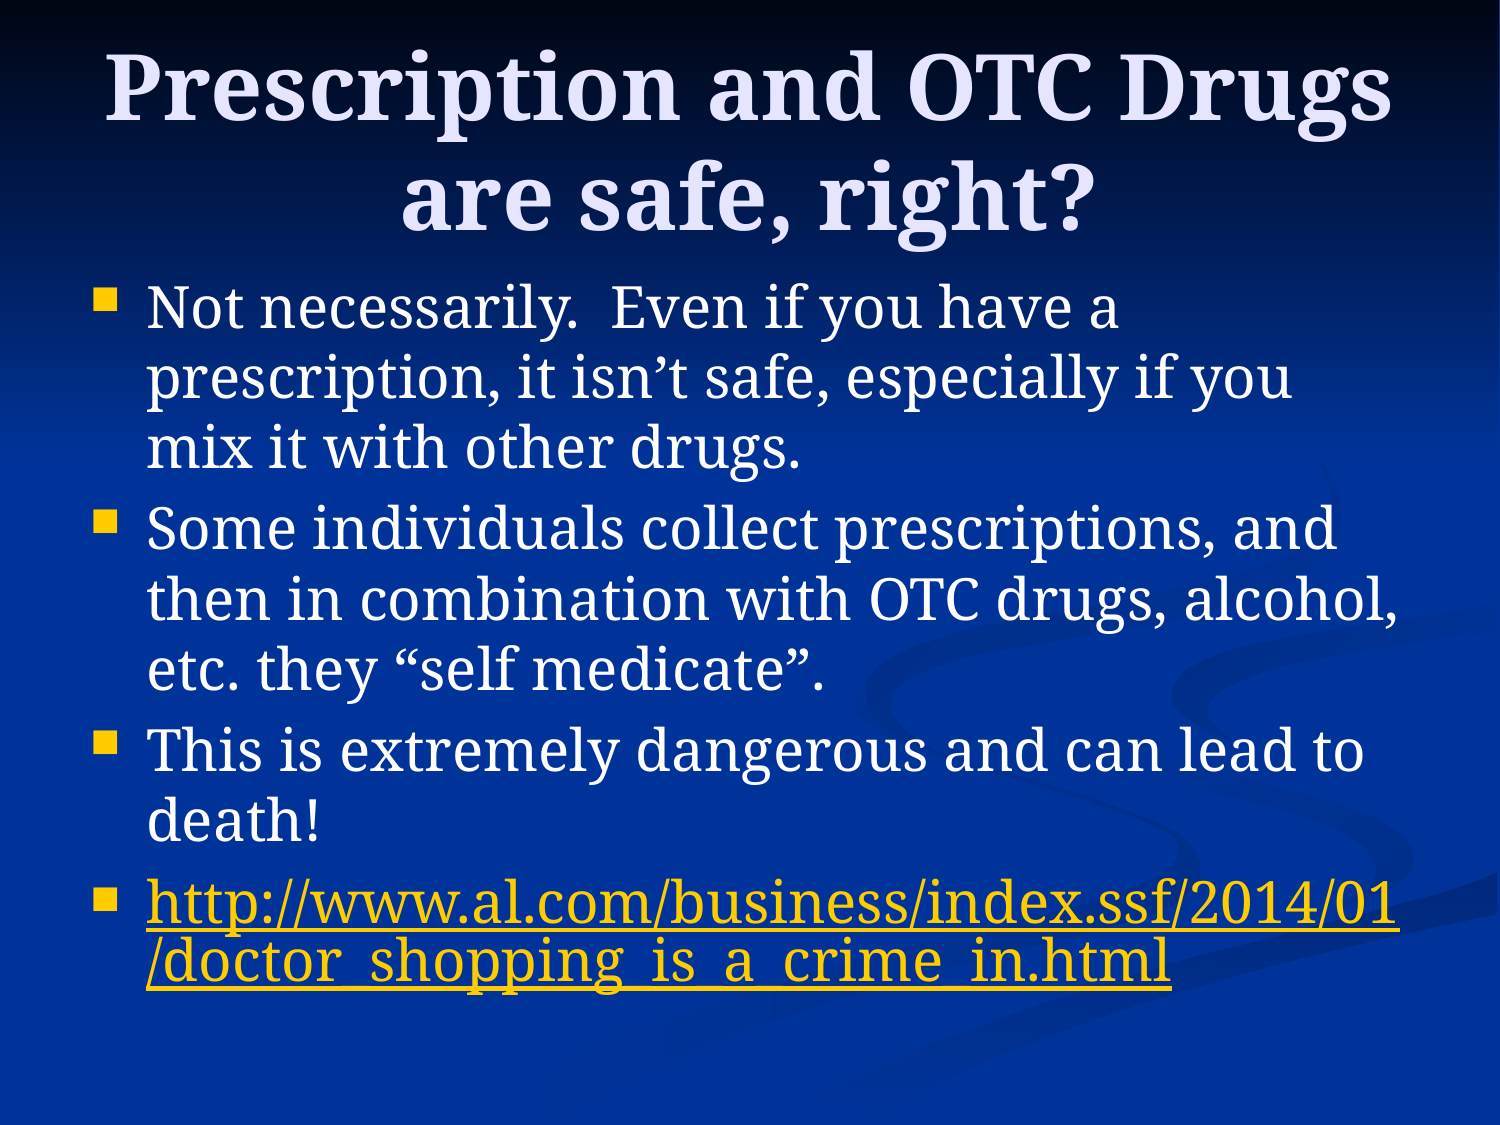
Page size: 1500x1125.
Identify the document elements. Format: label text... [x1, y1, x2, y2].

title Prescription and OTC Drugs are safe, right? [74, 44, 1426, 233]
list Not necessarily. Even if you have a prescription, it isn’t safe, especially if you mix it with other drugs. Some individuals collect prescriptions, and then in combination with OTC drugs, alcohol, etc. they “self medicate”. This is extremely dangerous and can lead to death! http://www.al.com/business/index.ssf/2014/01/doctor_shopping_is_a_crime_in.html [74, 262, 1426, 1006]
